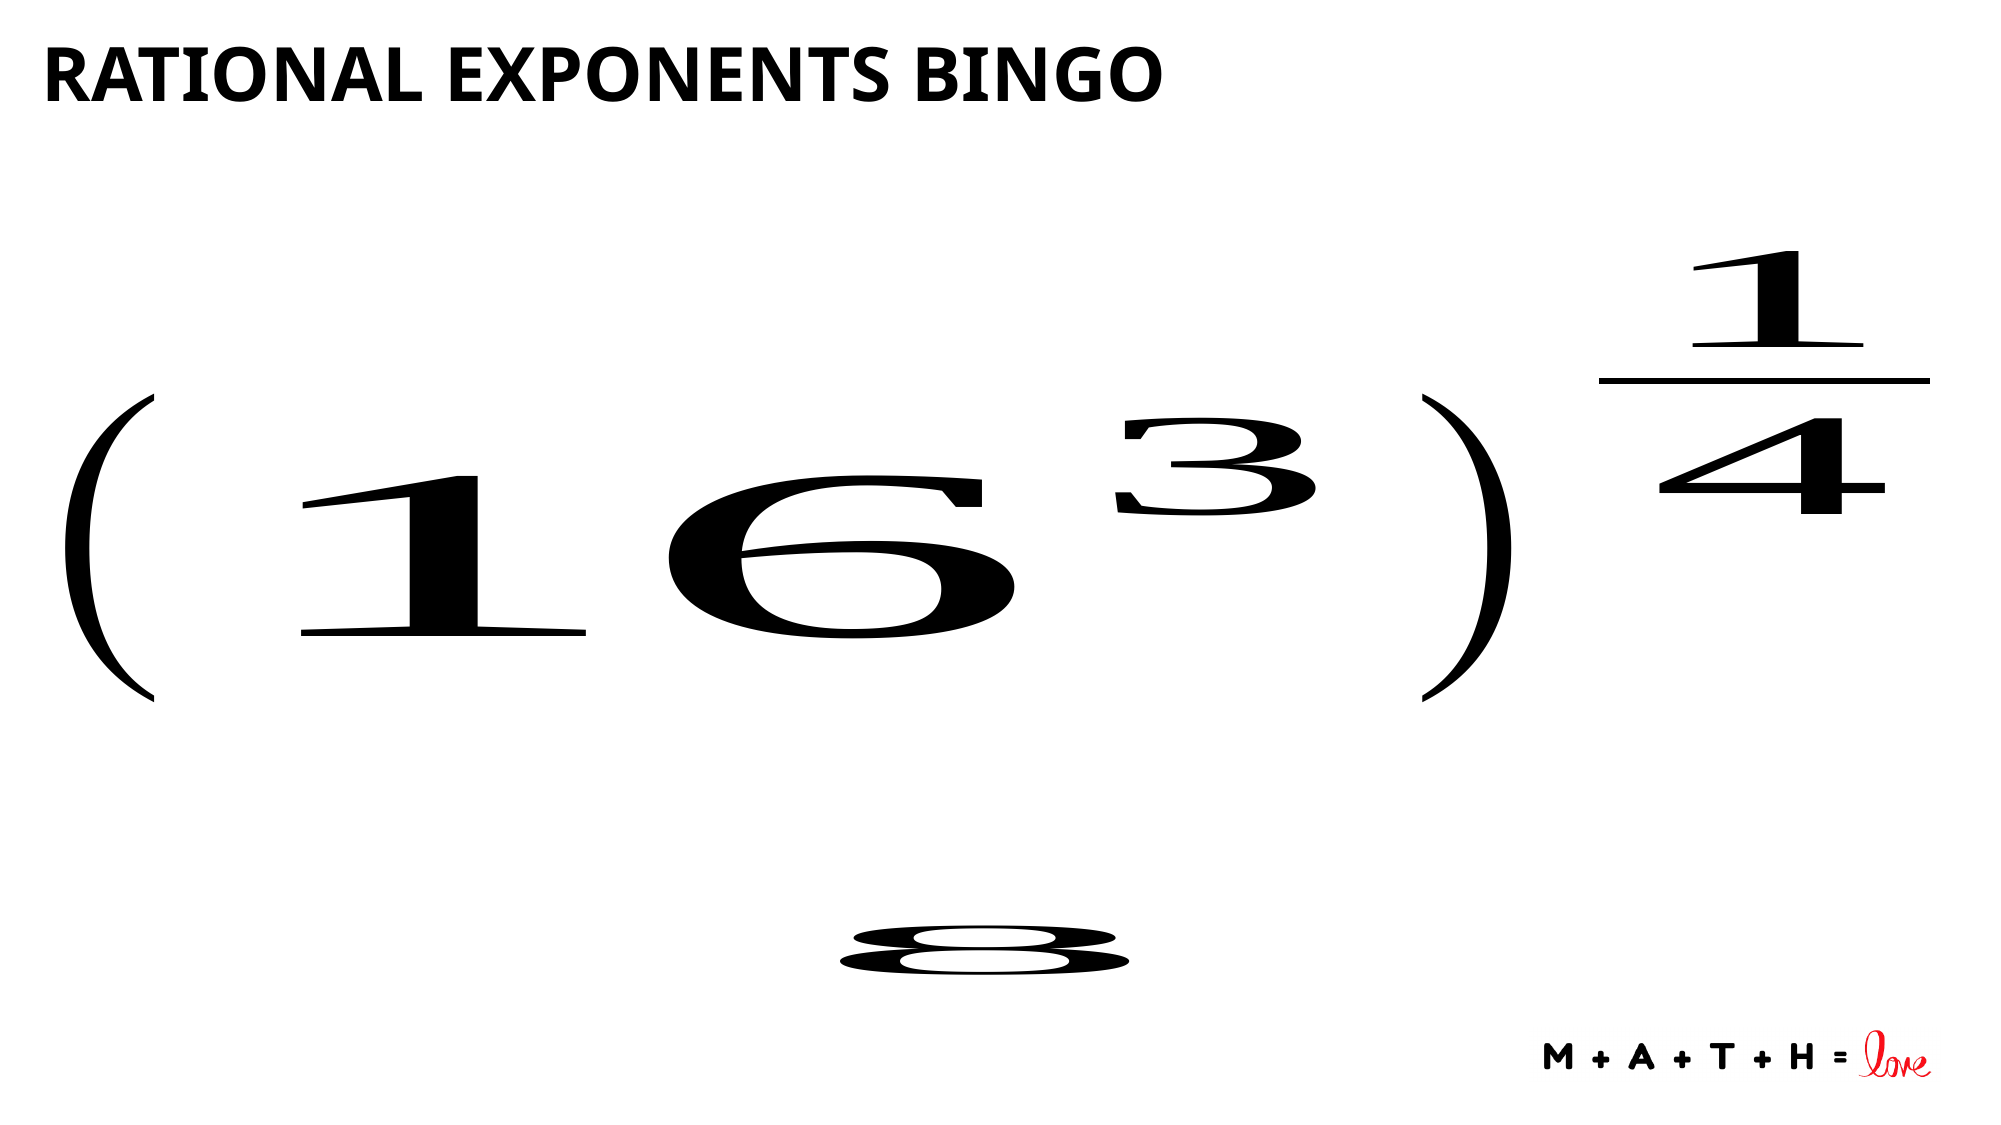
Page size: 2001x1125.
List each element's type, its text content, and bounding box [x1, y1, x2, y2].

text_box RATIONAL EXPONENTS BINGO [27, 18, 1323, 124]
picture [1528, 1026, 1941, 1082]
